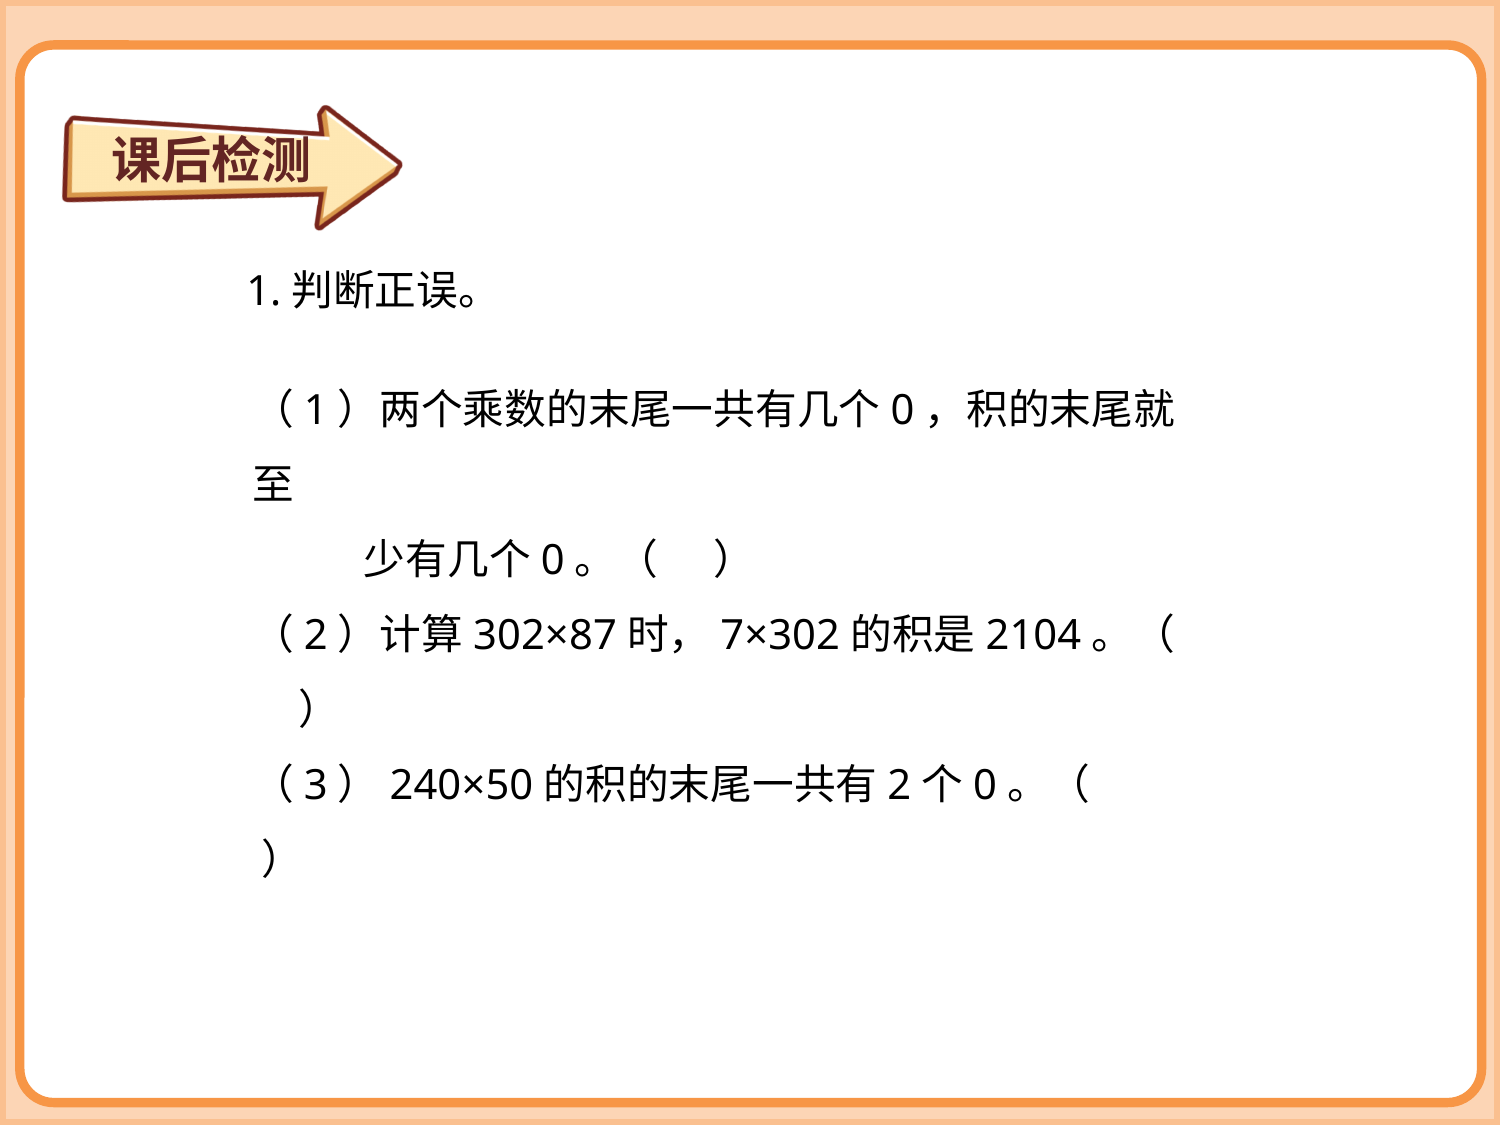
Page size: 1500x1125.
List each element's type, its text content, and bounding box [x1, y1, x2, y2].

text_box （1）两个乘数的末尾一共有几个0，积的末尾就至 少有几个0。（ ） （2）计算302×87时，7×302的积是2104。（ ） （3）240×50的积的末尾一共有2个0。（ ） [237, 350, 1198, 890]
picture [50, 61, 425, 267]
text_box 1.判断正误。 [231, 231, 1295, 322]
